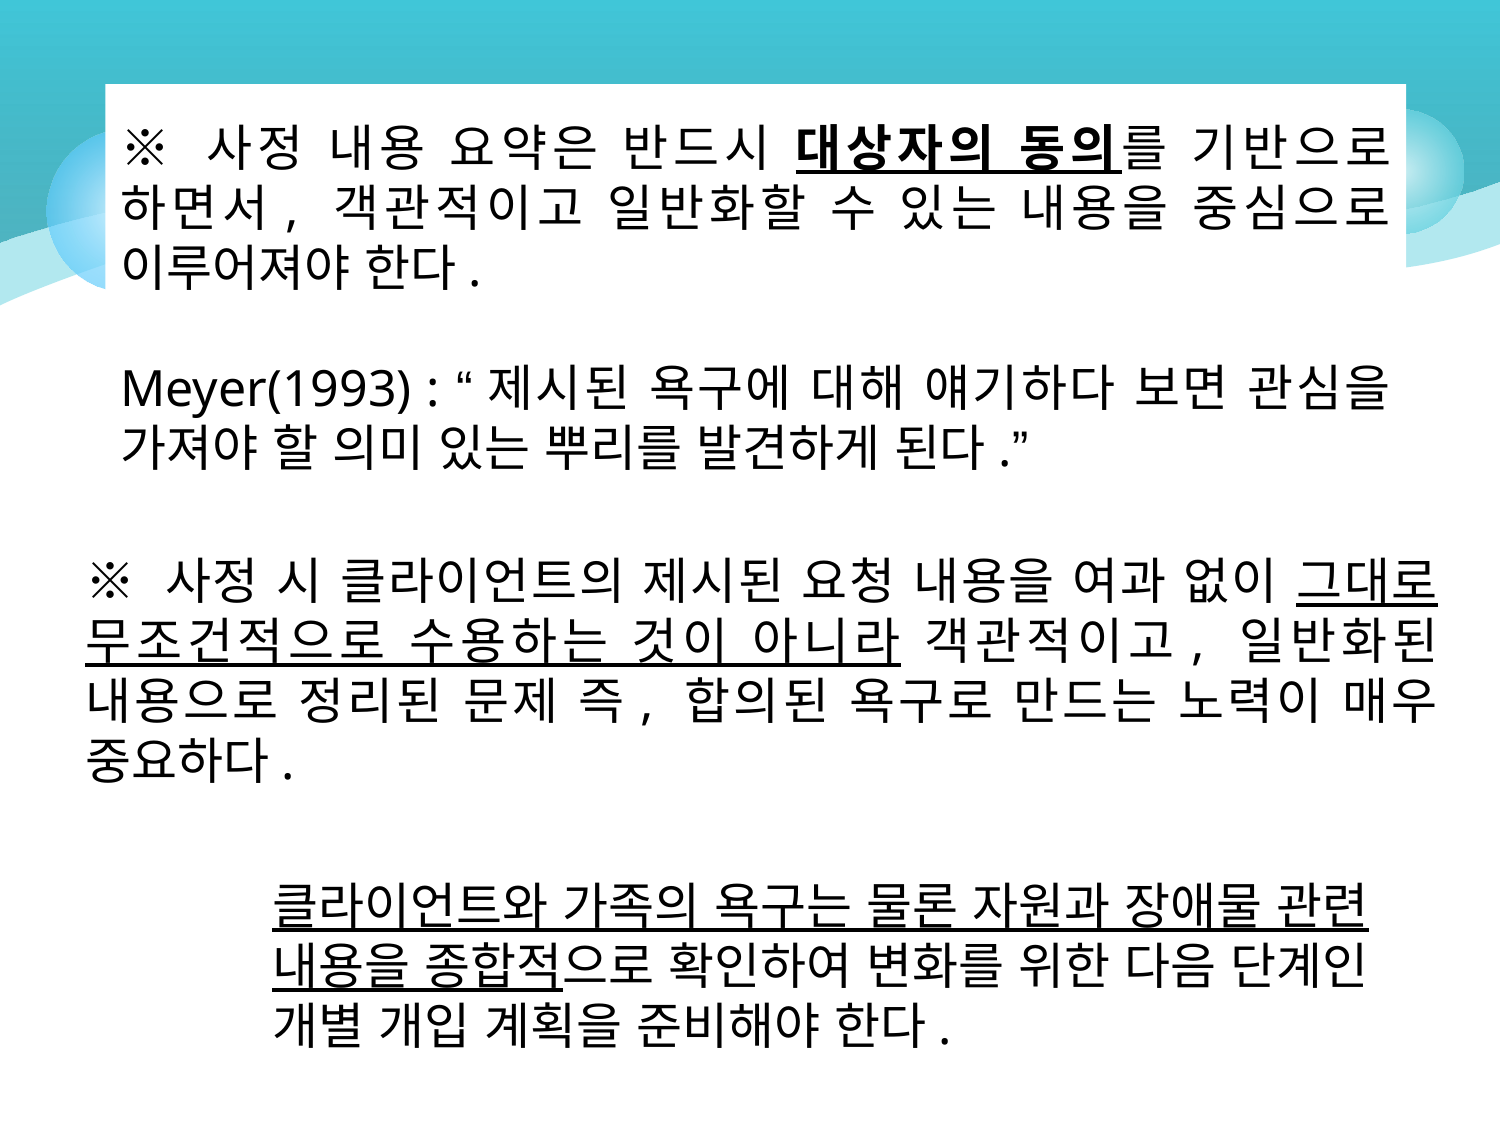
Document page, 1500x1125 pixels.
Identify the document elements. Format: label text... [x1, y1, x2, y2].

text_box 클라이언트와 가족의 욕구는 물론 자원과 장애물 관련 내용을 종합적으로 확인하여 변화를 위한 다음 단계인 개별 개입 계획을 준비해야 한다. [257, 867, 1442, 1062]
text_box ※ 사정 시 클라이언트의 제시된 요청 내용을 여과 없이 그대로 무조건적으로 수용하는 것이 아니라 객관적이고, 일반화된 내용으로 정리된 문제 즉, 합의된 욕구로 만드는 노력이 매우 중요하다. [70, 517, 1454, 822]
text_box ※ 사정 내용 요약은 반드시 대상자의 동의를 기반으로 하면서, 객관적이고 일반화할 수 있는 내용을 중심으로 이루어져야 한다. Meyer(1993) : “제시된 욕구에 대해 얘기하다 보면 관심을 가져야 할 의미 있는 뿌리를 발견하게 된다.” [105, 84, 1407, 509]
